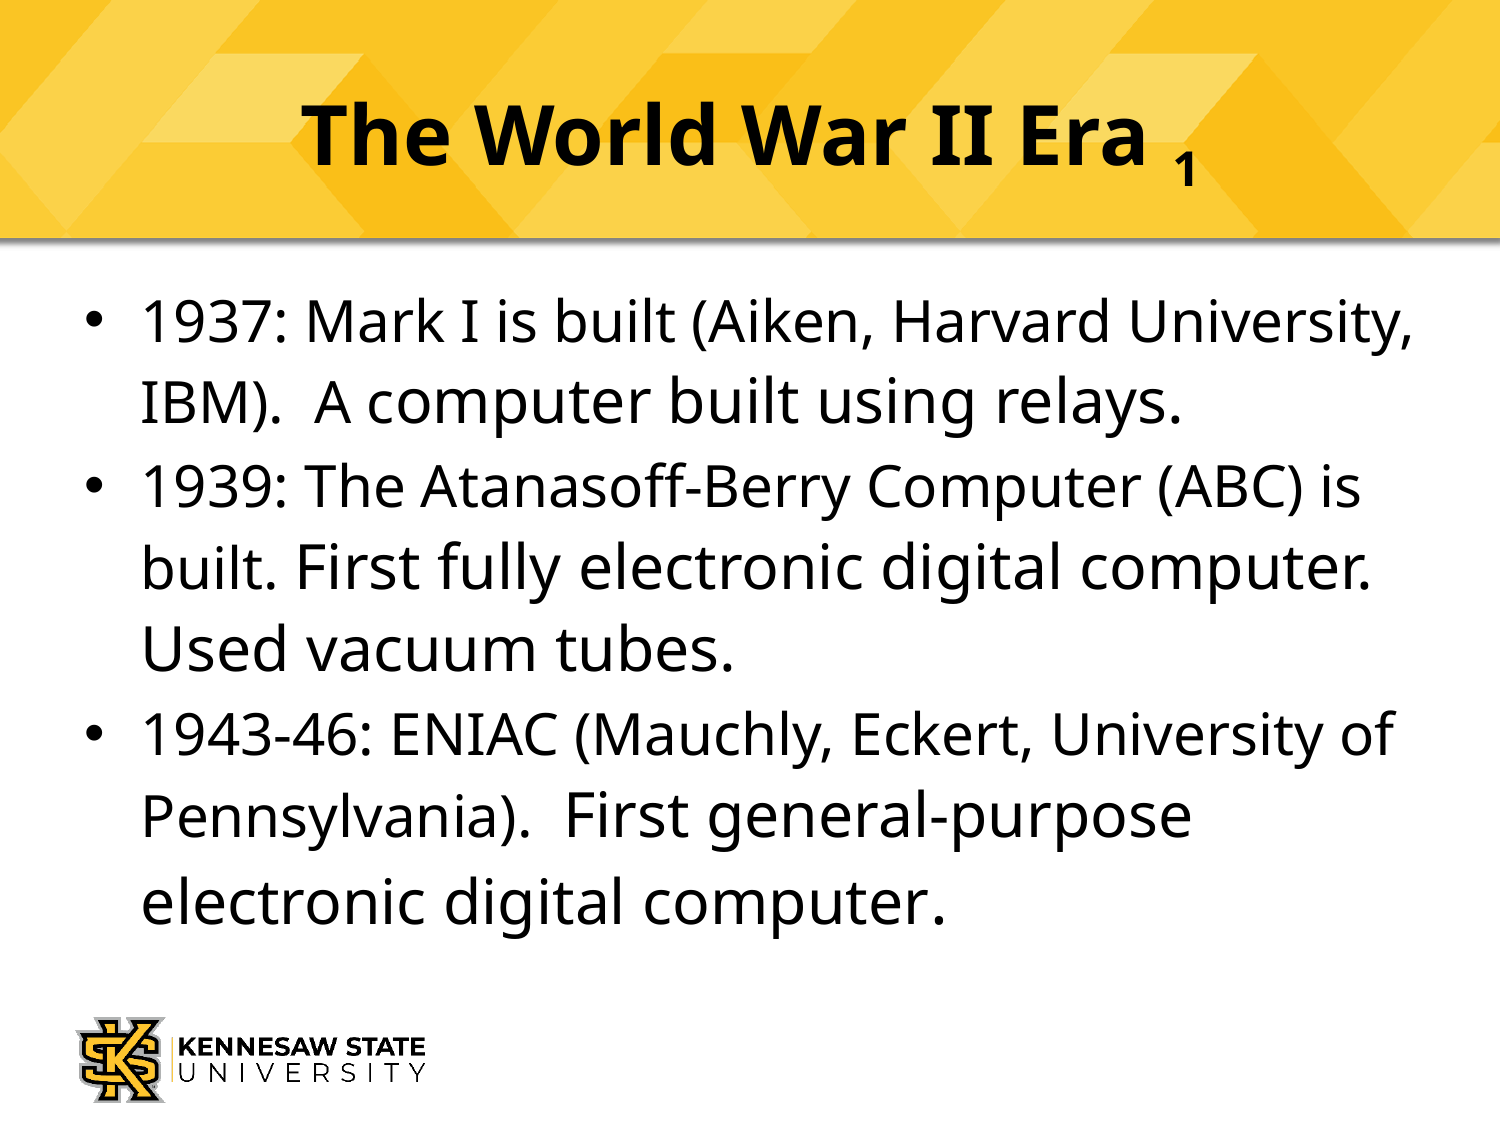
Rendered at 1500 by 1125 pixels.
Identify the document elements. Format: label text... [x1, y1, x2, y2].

picture [75, 1017, 425, 1103]
list 1937: Mark I is built (Aiken, Harvard University, IBM). A computer built using relays. 1939: The Atanasoff-Berry Computer (ABC) is built. First fully electronic digital computer. Used vacuum tubes. 1943-46: ENIAC (Mauchly, Eckert, University of Pennsylvania). First general-purpose electronic digital computer. [69, 269, 1447, 1001]
picture [0, 0, 1500, 251]
title The World War II Era 1 [75, 45, 1425, 233]
